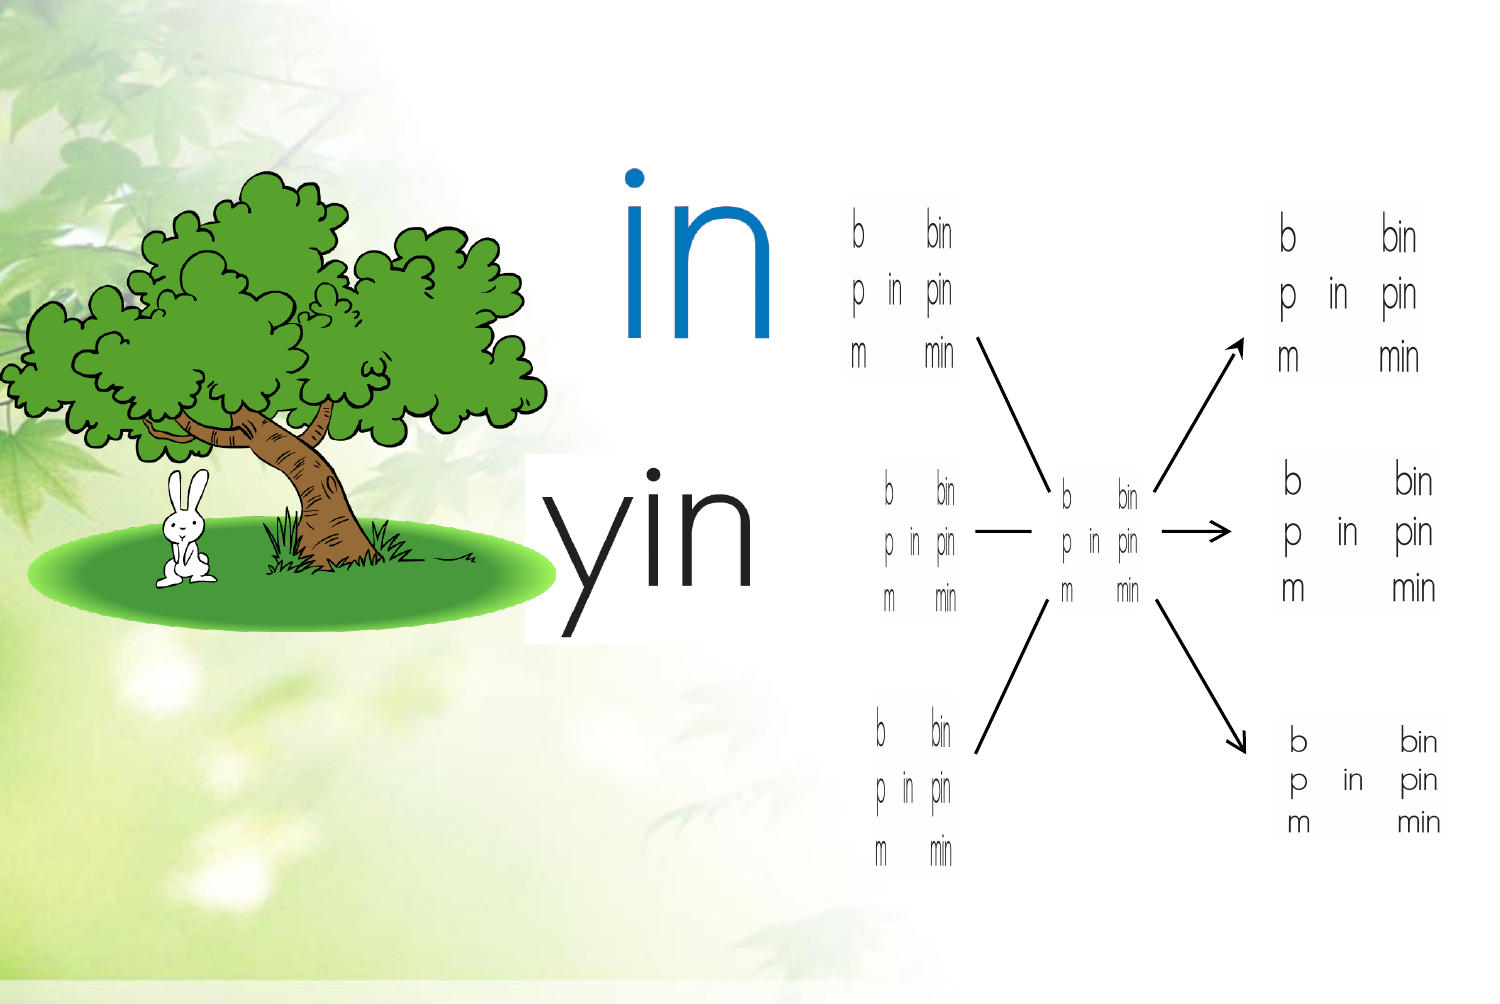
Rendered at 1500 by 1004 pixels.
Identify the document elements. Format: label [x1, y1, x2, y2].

text_box [525, 454, 762, 644]
text_box [608, 159, 798, 349]
picture [0, 0, 1500, 1004]
text_box [844, 194, 1448, 881]
